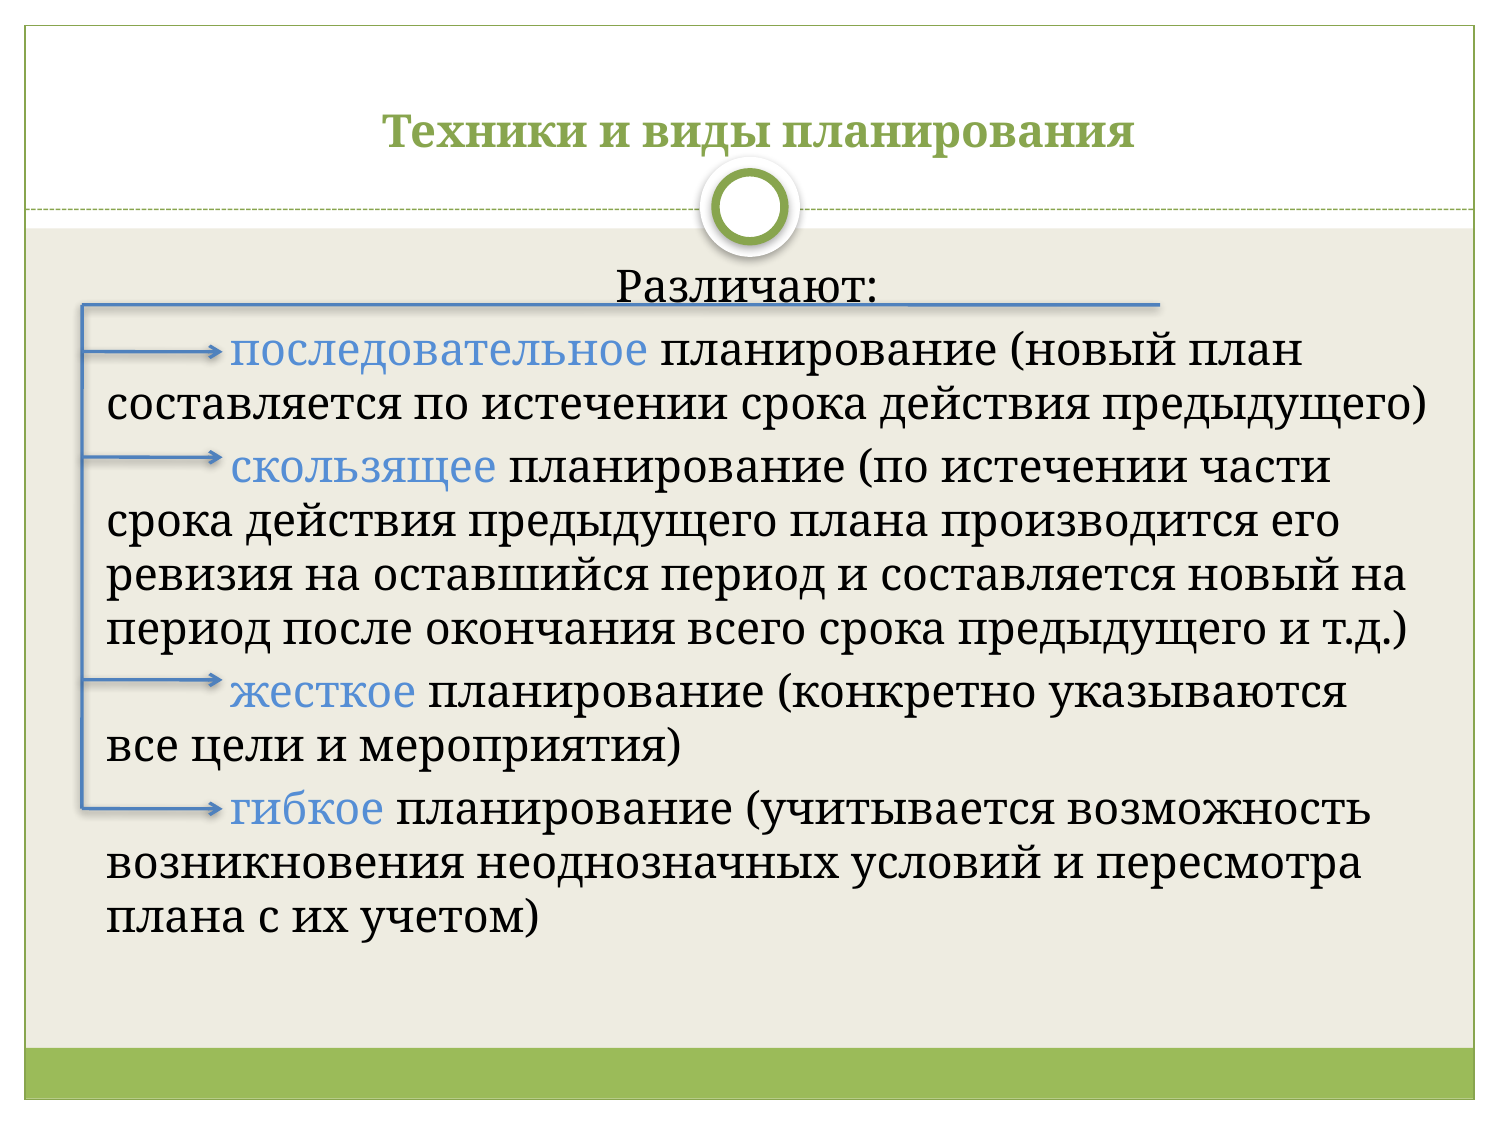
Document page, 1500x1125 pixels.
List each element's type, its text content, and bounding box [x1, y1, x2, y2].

list Различают: последовательное планирование (новый план составляется по истечении срока действия предыдущего) скользящее планирование (по истечении части срока действия предыдущего плана производится его ревизия на оставшийся период и составляется новый на период после окончания всего срока предыдущего и т.д.) жесткое планирование (конкретно указываются все цели и мероприятия) гибкое планирование (учитывается возможность возникновения неоднозначных условий и пересмотра плана с их учетом) [49, 250, 1445, 1001]
title Техники и виды планирования [58, 93, 1459, 219]
